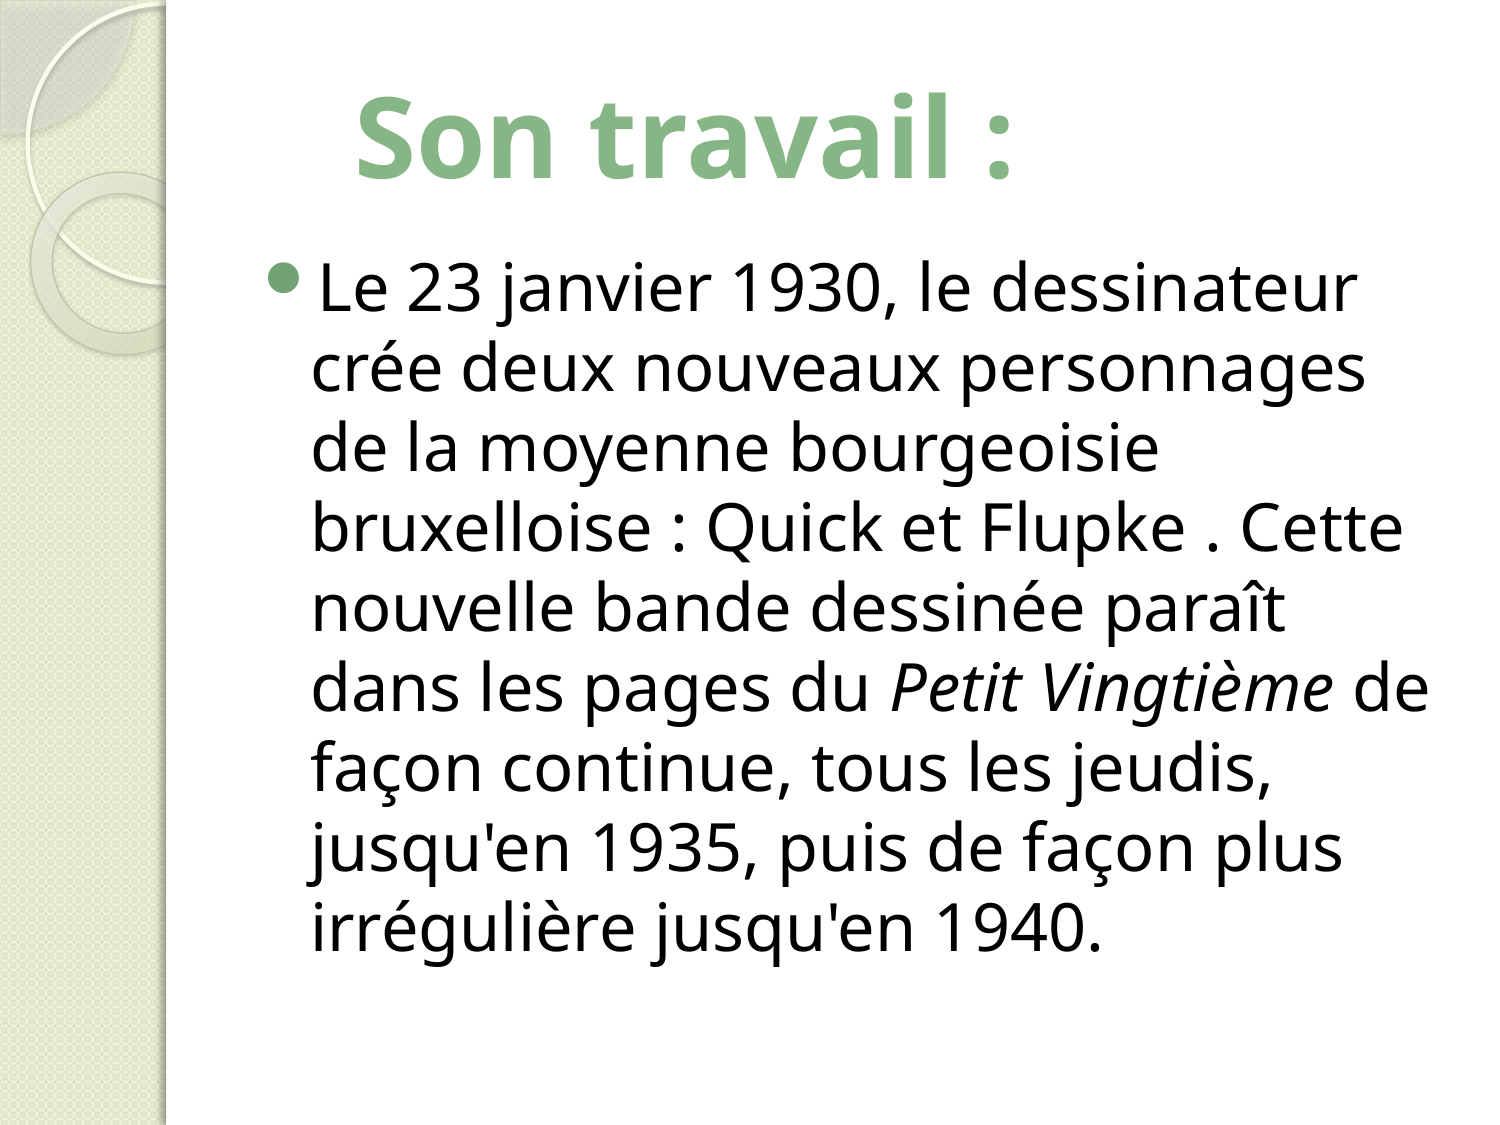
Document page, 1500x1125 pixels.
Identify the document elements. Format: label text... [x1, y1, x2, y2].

list Le 23 janvier 1930, le dessinateur crée deux nouveaux personnages de la moyenne bourgeoisie bruxelloise : Quick et Flupke . Cette nouvelle bande dessinée paraît dans les pages du Petit Vingtième de façon continue, tous les jeudis, jusqu'en 1935, puis de façon plus irrégulière jusqu'en 1940. [235, 237, 1466, 1025]
text_box Son travail : [339, 58, 1032, 209]
